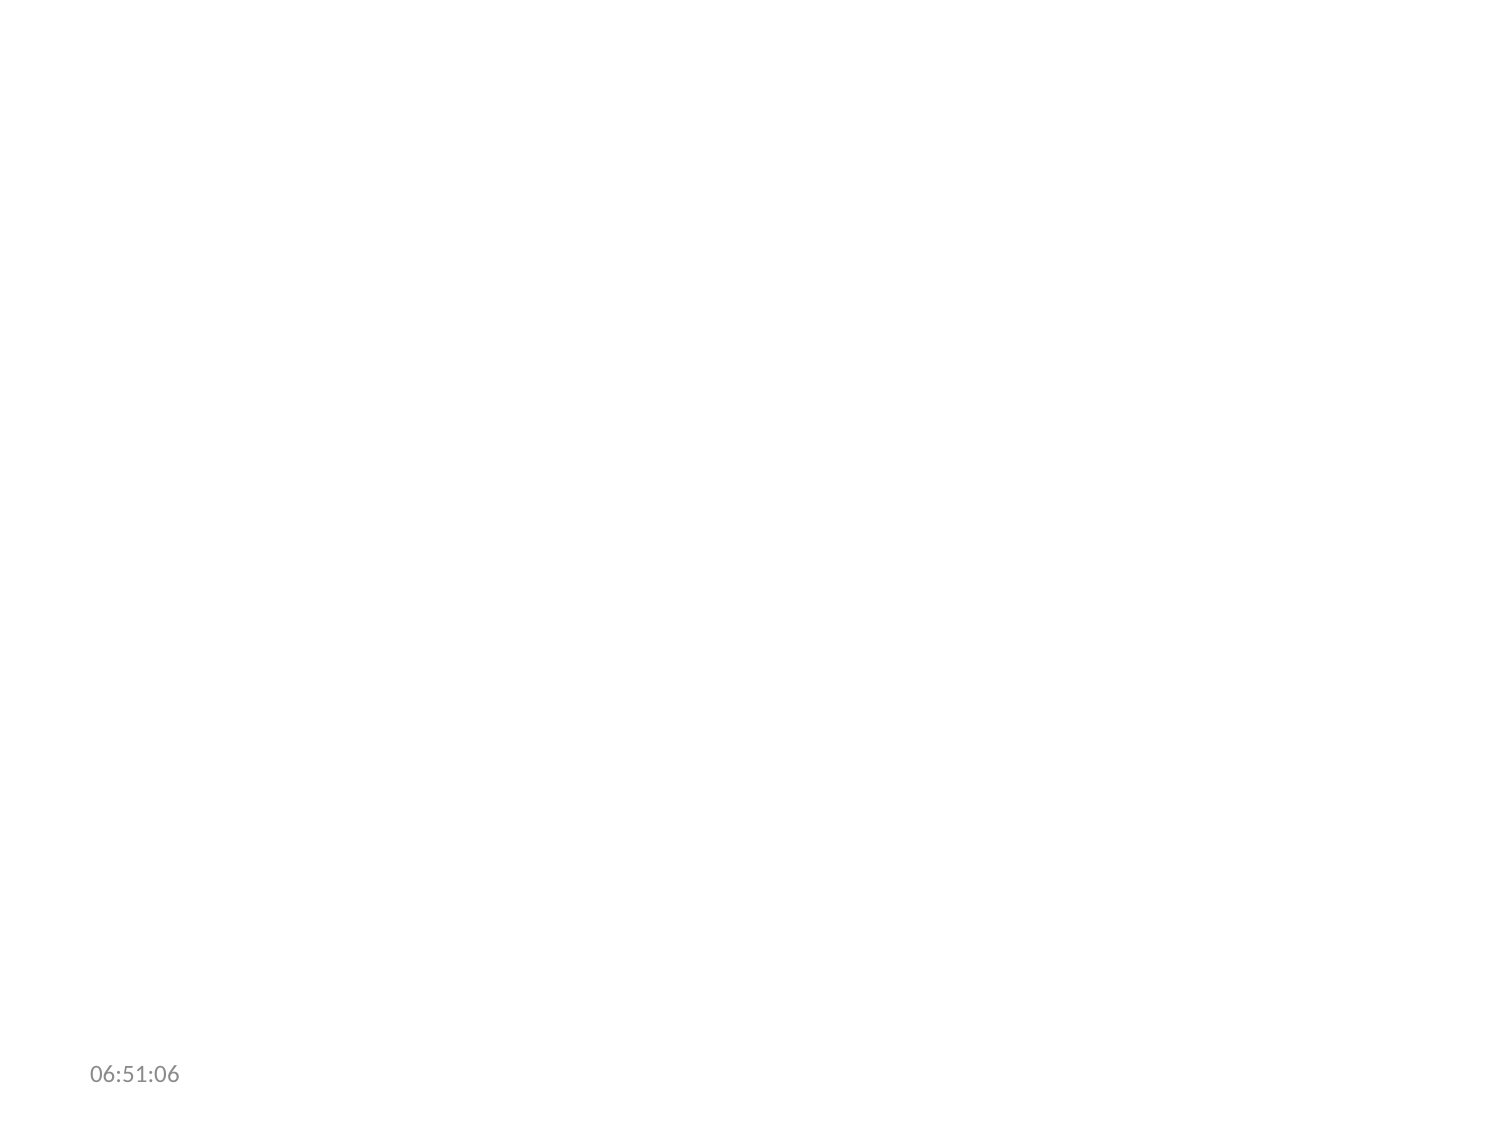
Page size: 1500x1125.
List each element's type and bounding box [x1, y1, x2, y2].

slide_number [75, 1042, 425, 1103]
